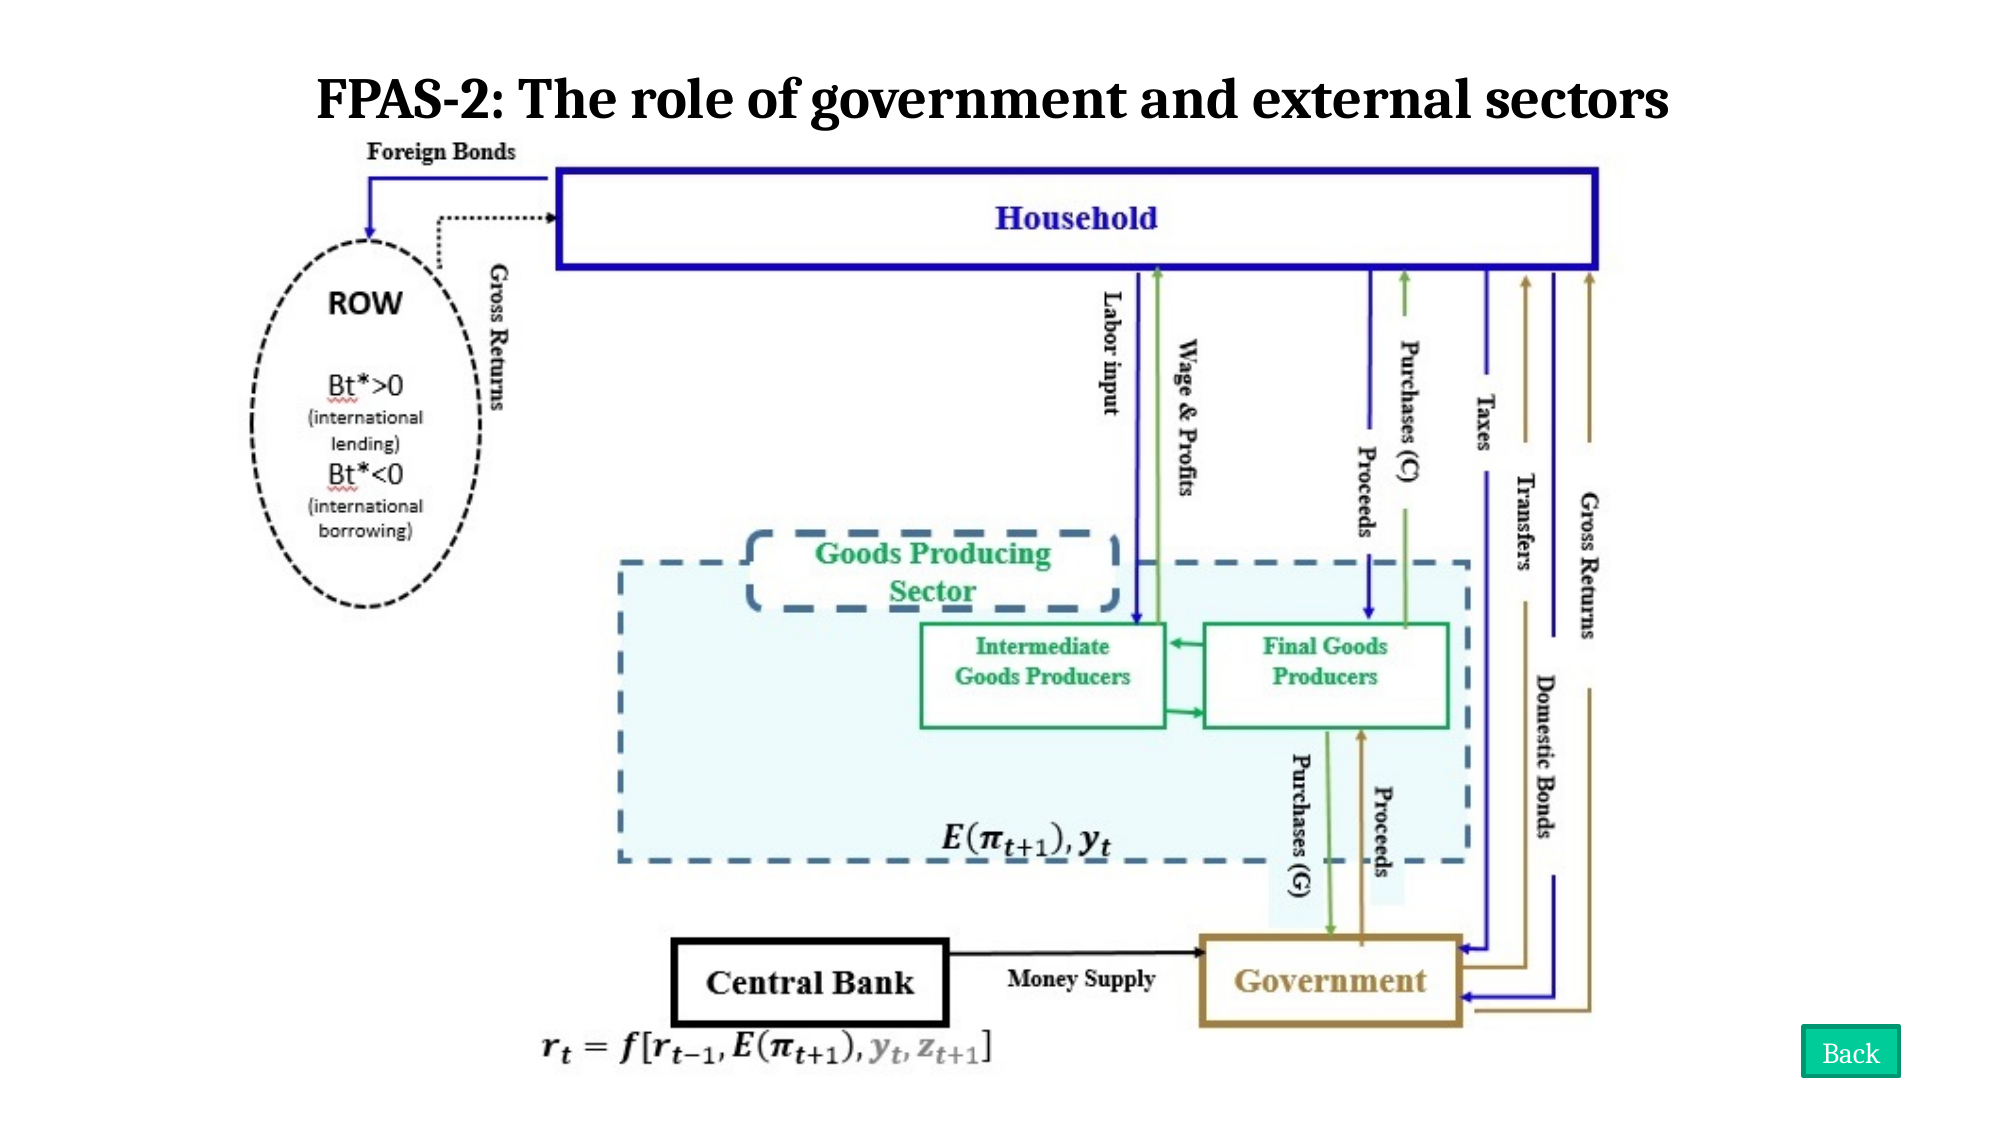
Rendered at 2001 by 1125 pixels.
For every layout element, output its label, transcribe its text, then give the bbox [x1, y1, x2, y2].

picture [237, 124, 1739, 1086]
text_box Back [1803, 1026, 1900, 1077]
text_box FPAS-2: The role of government and external sectors [75, 52, 1913, 138]
